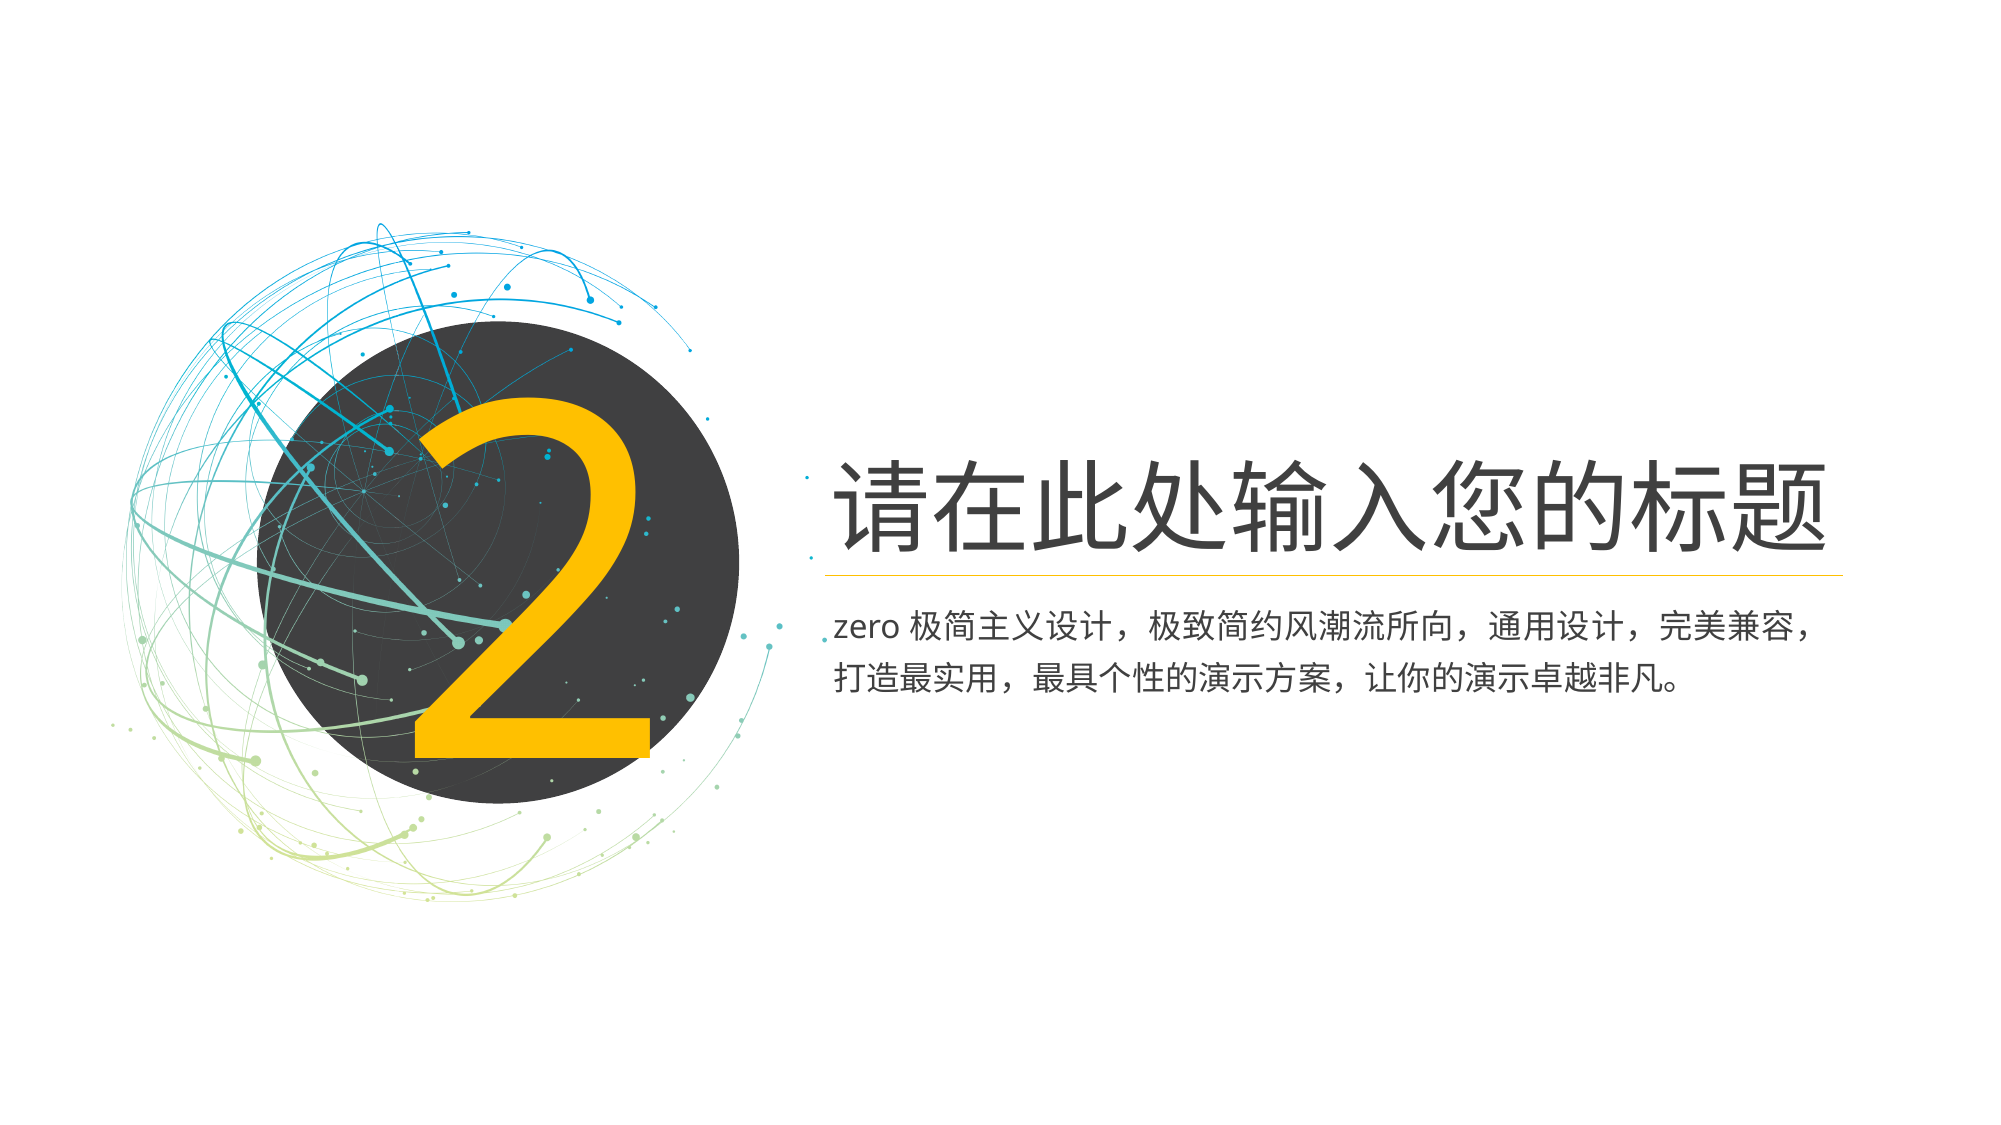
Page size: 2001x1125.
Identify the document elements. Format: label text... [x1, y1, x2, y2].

text_box 请在此处输入您的标题 [827, 437, 1845, 572]
picture [111, 223, 827, 902]
text_box zero极简主义设计，极致简约风潮流所向，通用设计，完美兼容，打造最实用，最具个性的演示方案，让你的演示卓越非凡。 [827, 586, 1846, 720]
